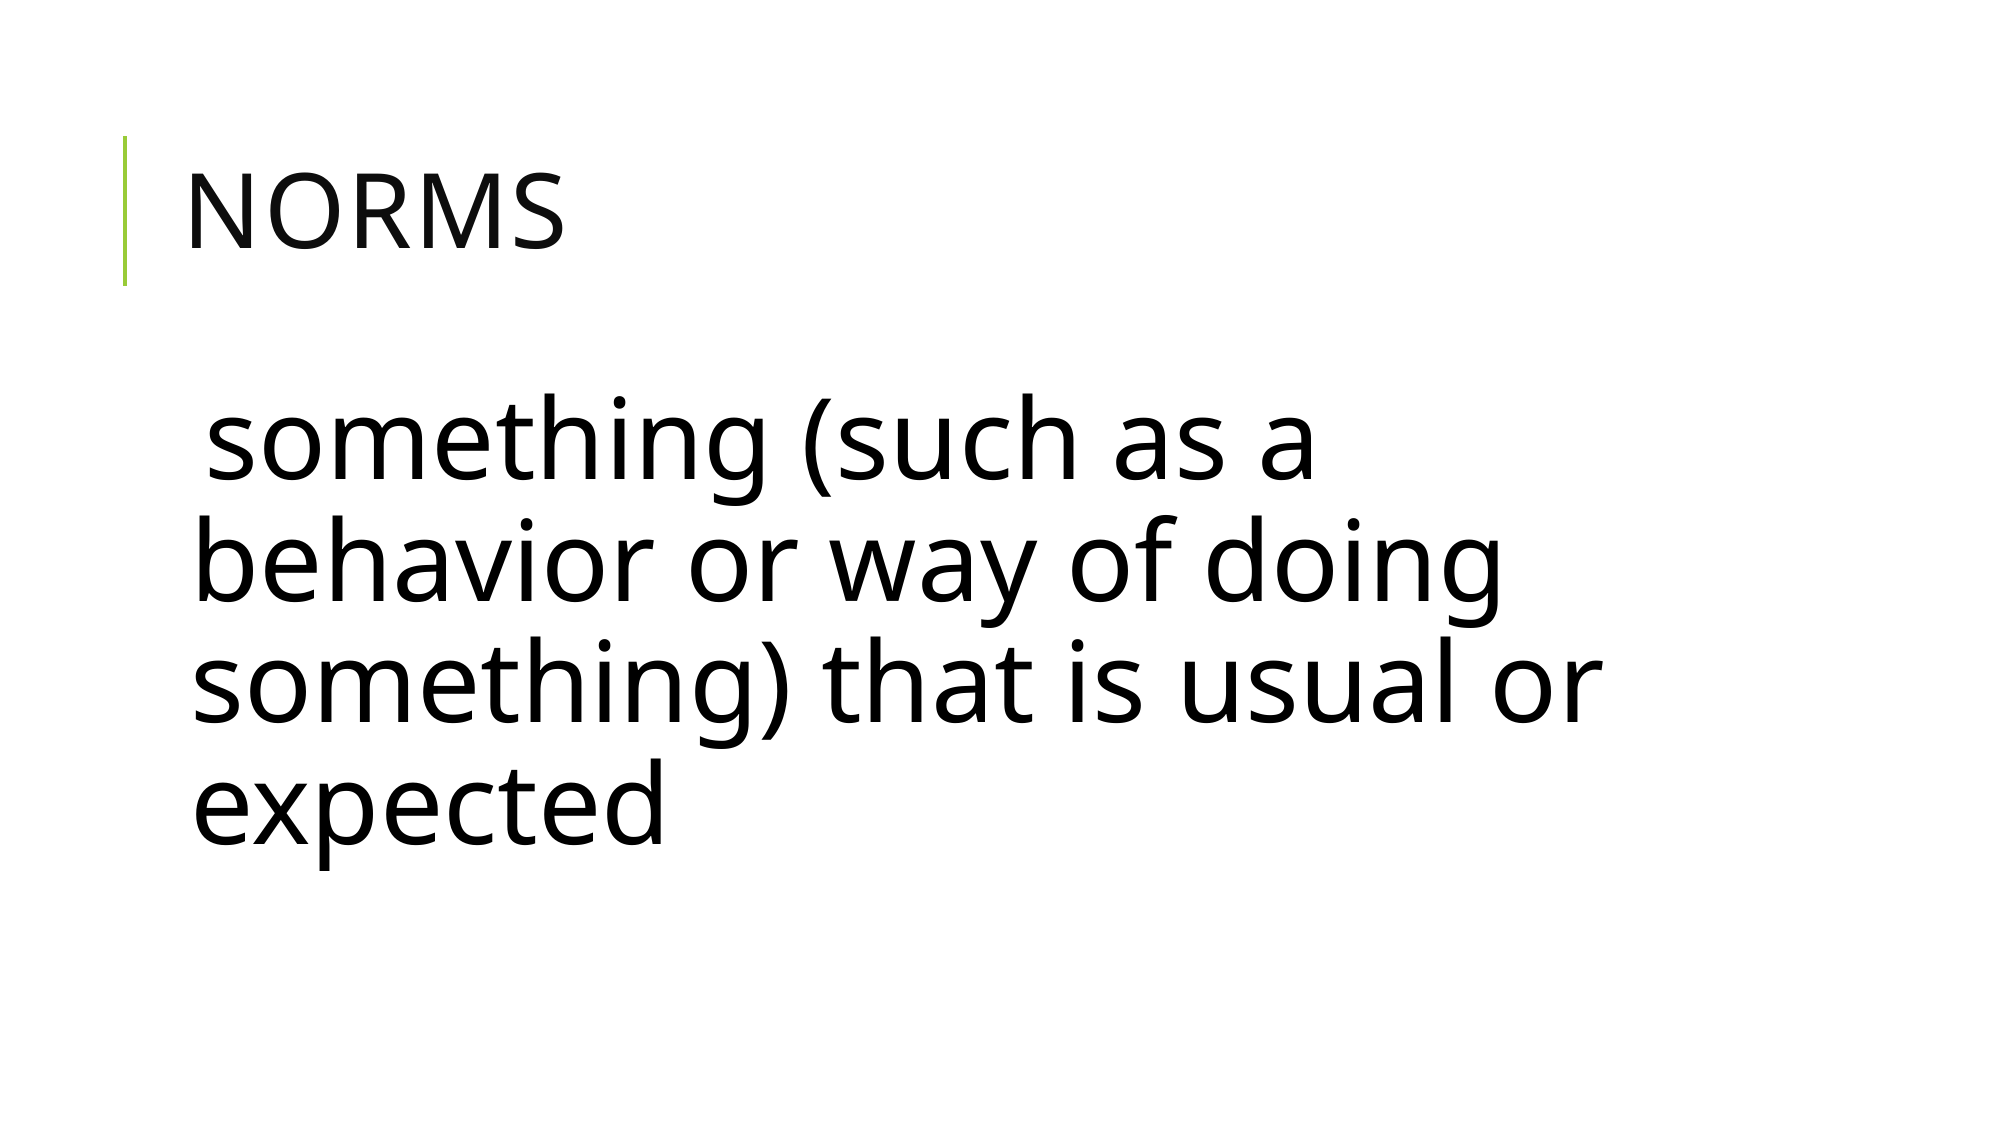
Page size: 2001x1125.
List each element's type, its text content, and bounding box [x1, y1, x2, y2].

list something (such as a behavior or way of doing something) that is usual or expected [168, 375, 1763, 1035]
title norms [168, 96, 1763, 342]
